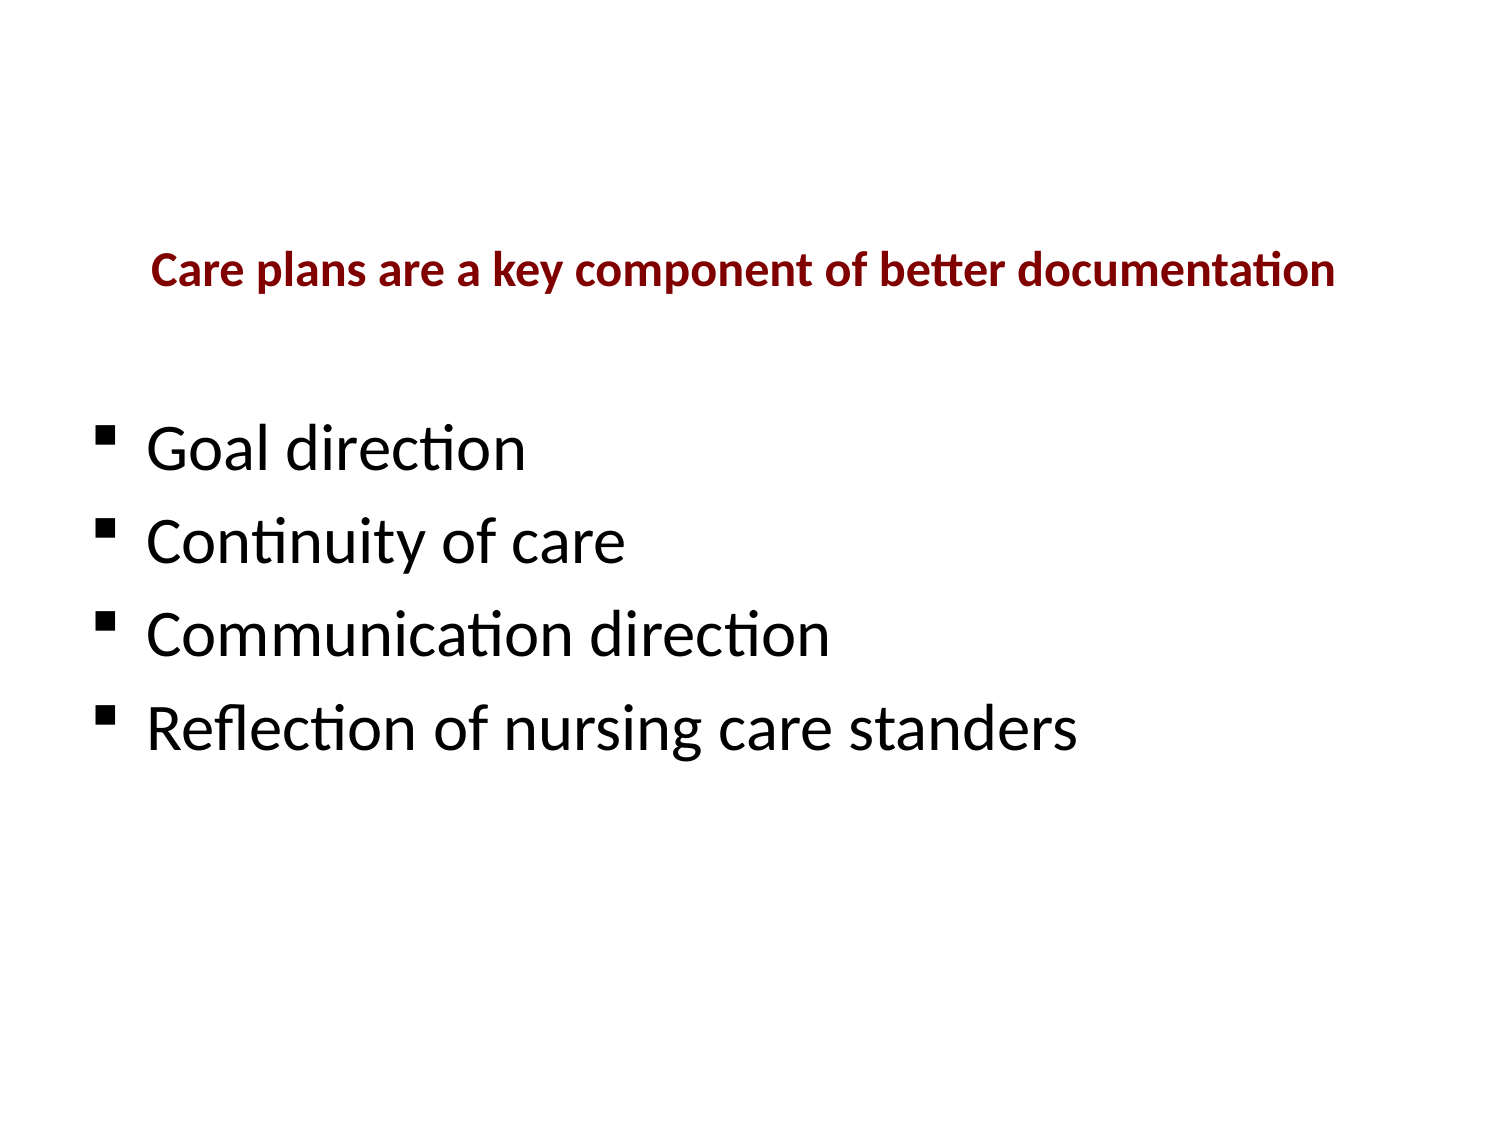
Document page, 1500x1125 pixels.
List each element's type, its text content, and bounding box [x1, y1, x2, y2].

title Care plans are a key component of better documentation [75, 209, 1425, 395]
list Goal direction Continuity of care Communication direction Reflection of nursing care standers [75, 395, 1425, 1005]
